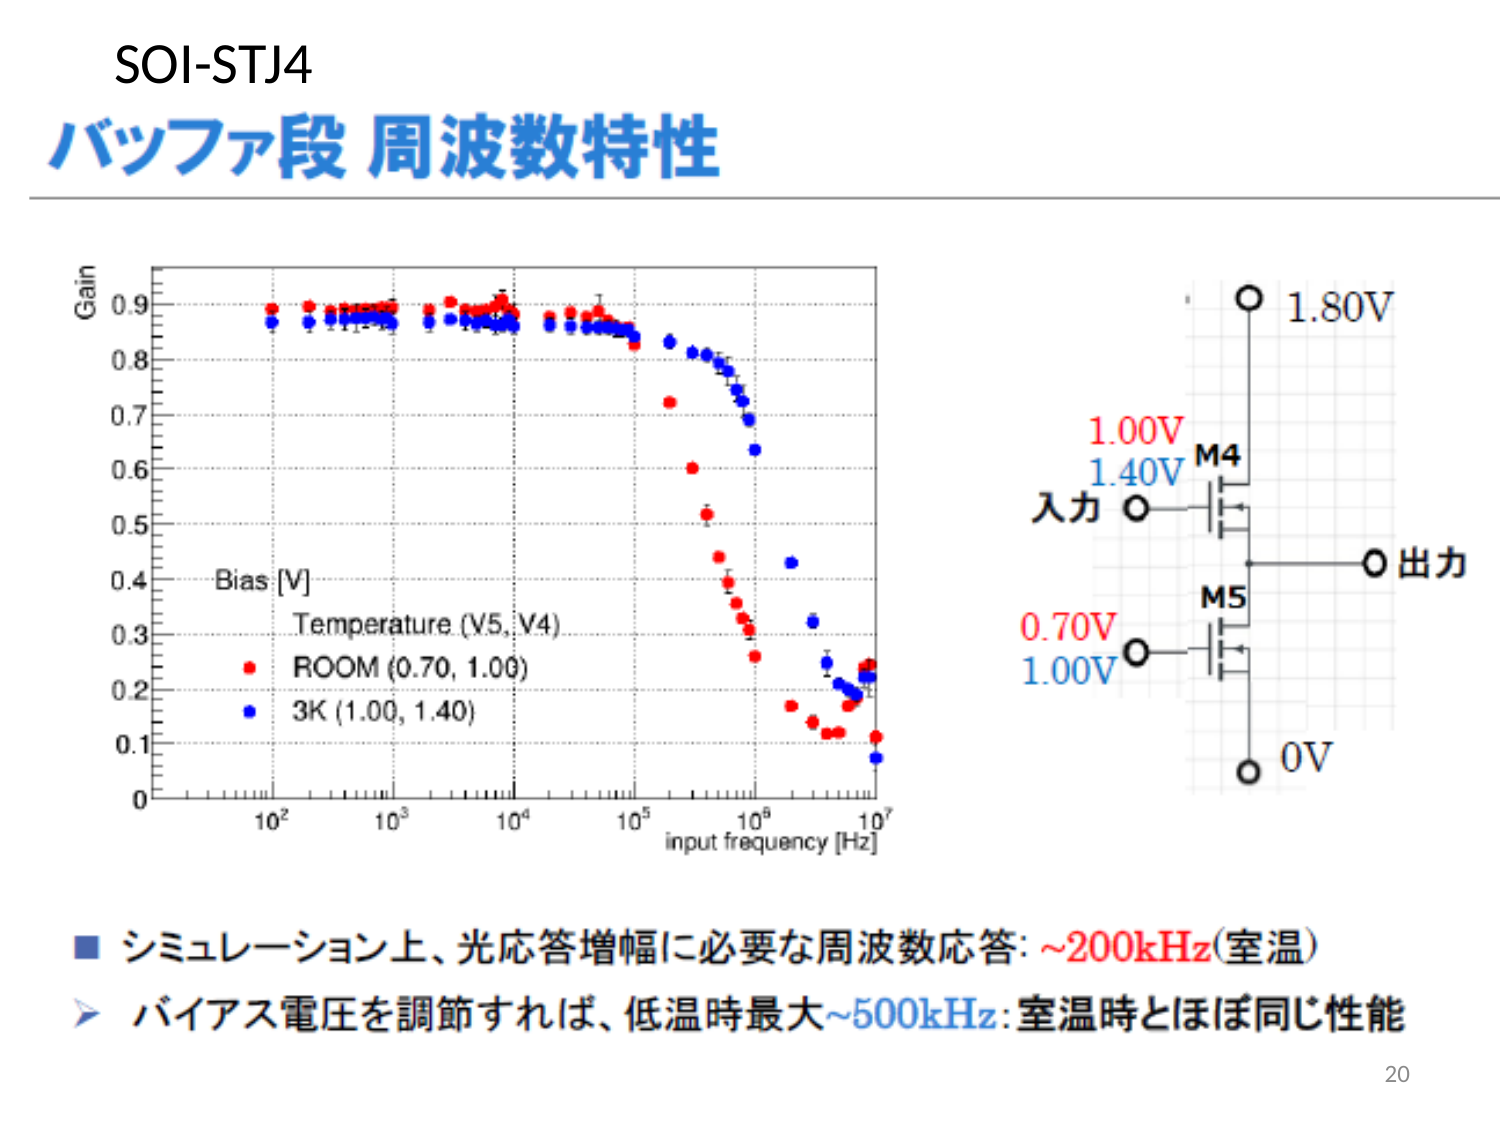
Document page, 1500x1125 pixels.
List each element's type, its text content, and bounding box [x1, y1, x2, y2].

slide_number 20 [1074, 1051, 1425, 1103]
title SOI-STJ4 [17, 19, 410, 101]
picture [29, 102, 1500, 1043]
